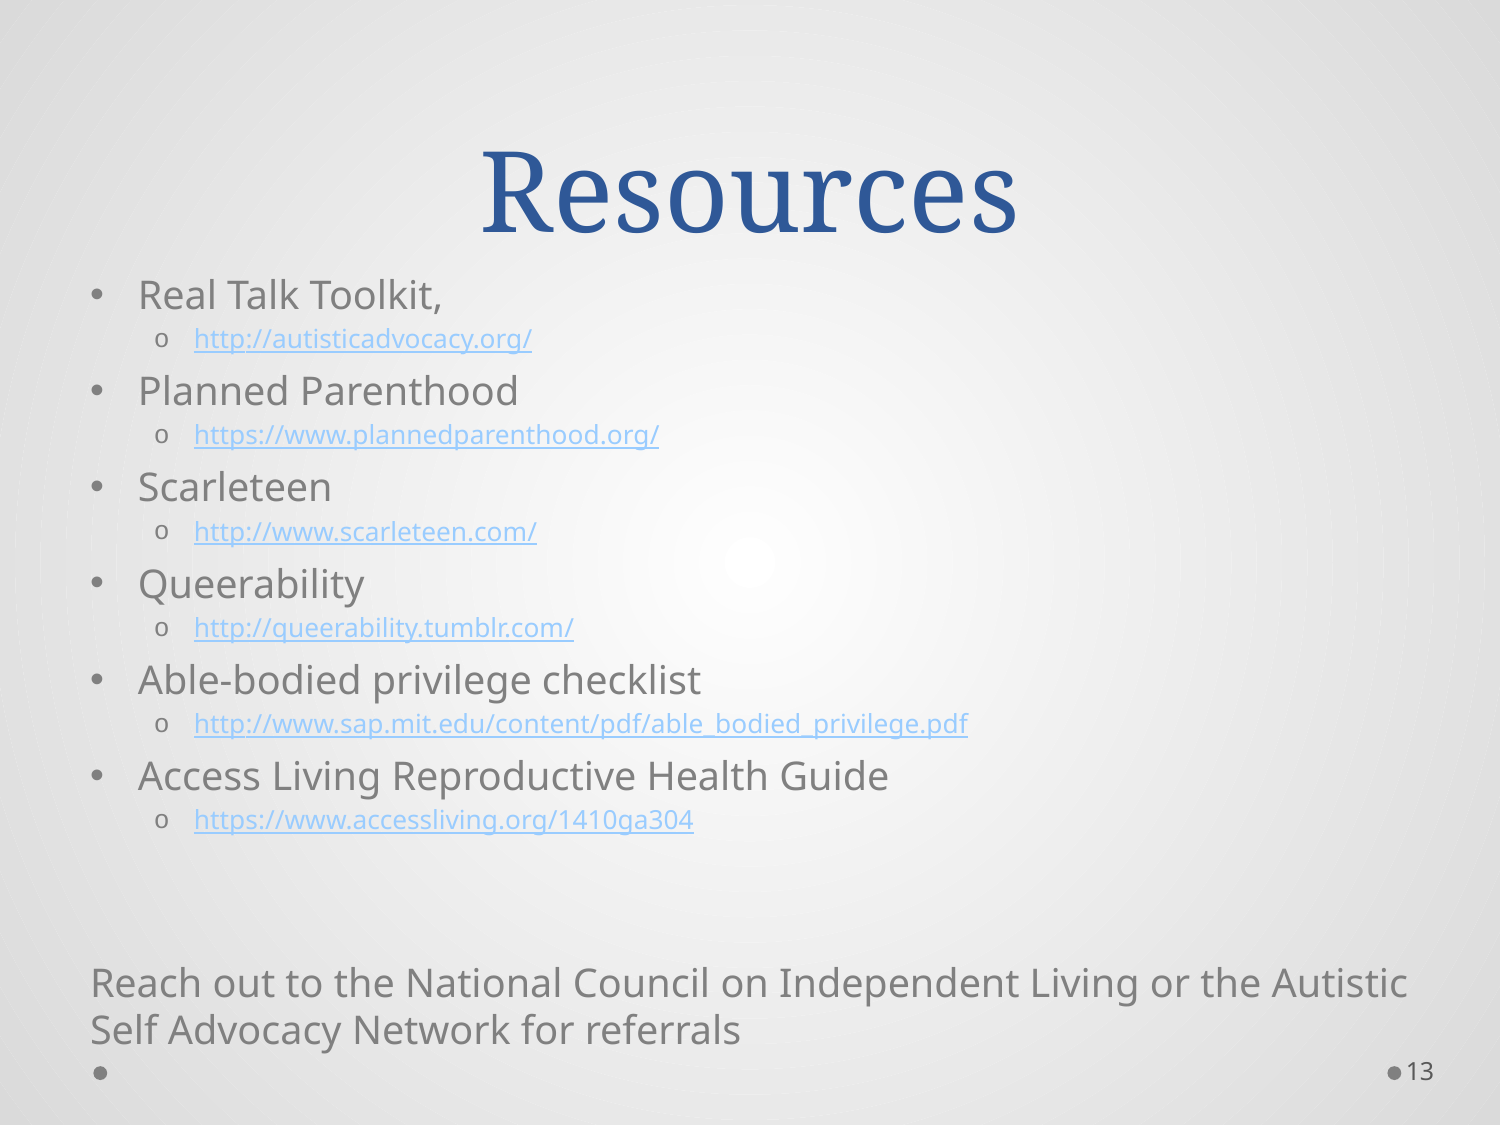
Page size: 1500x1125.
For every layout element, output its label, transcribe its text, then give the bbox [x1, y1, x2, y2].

title Resources [75, 0, 1425, 262]
slide_number 13 [1401, 1042, 1494, 1103]
list Real Talk Toolkit, http://autisticadvocacy.org/ Planned Parenthood https://www.plannedparenthood.org/ Scarleteen http://www.scarleteen.com/ Queerability http://queerability.tumblr.com/ Able-bodied privilege checklist http://www.sap.mit.edu/content/pdf/able_bodied_privilege.pdf Access Living Reproductive Health Guide https://www.accessliving.org/1410ga304 Reach out to the National Council on Independent Living or the Autistic Self Advocacy Network for referrals [75, 262, 1425, 1063]
